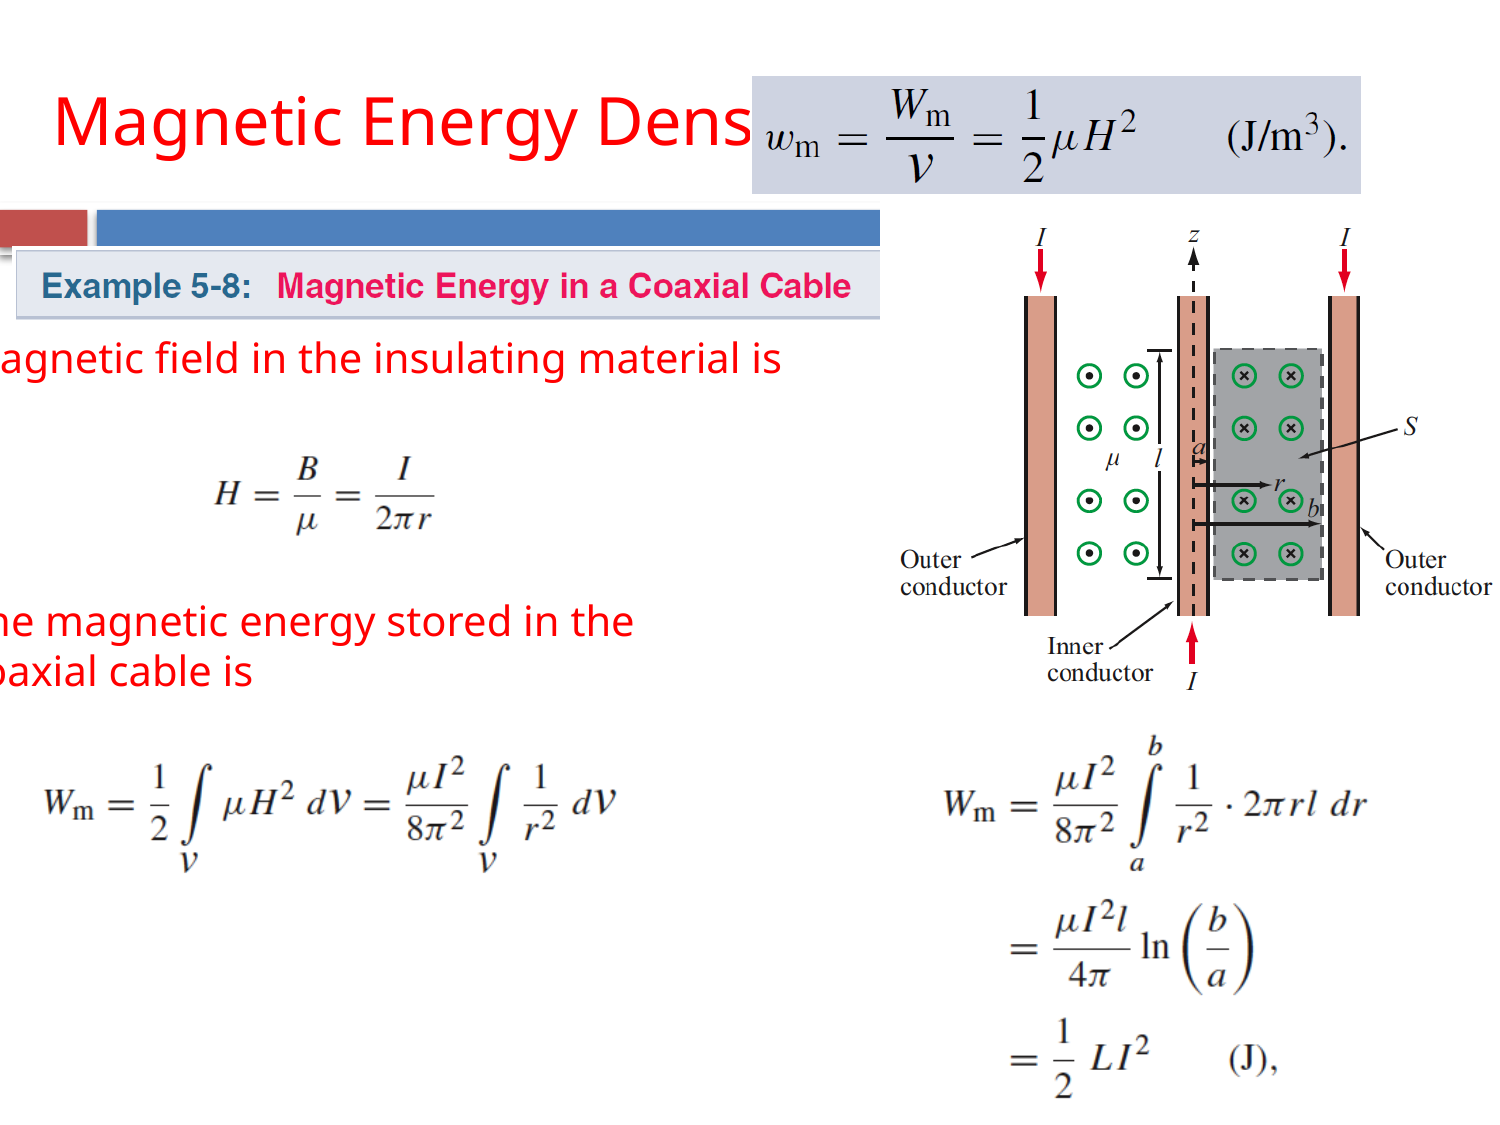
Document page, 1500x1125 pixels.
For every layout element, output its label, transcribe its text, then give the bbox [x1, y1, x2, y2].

picture [899, 699, 1378, 1125]
text_box Magnetic field in the insulating material is [0, 324, 856, 390]
text_box Magnetic Energy Density [37, 37, 1438, 200]
text_box The magnetic energy stored in the coaxial cable is [0, 587, 701, 703]
picture [24, 712, 619, 899]
picture [187, 415, 451, 563]
picture [749, 74, 1363, 195]
picture [12, 199, 1500, 696]
